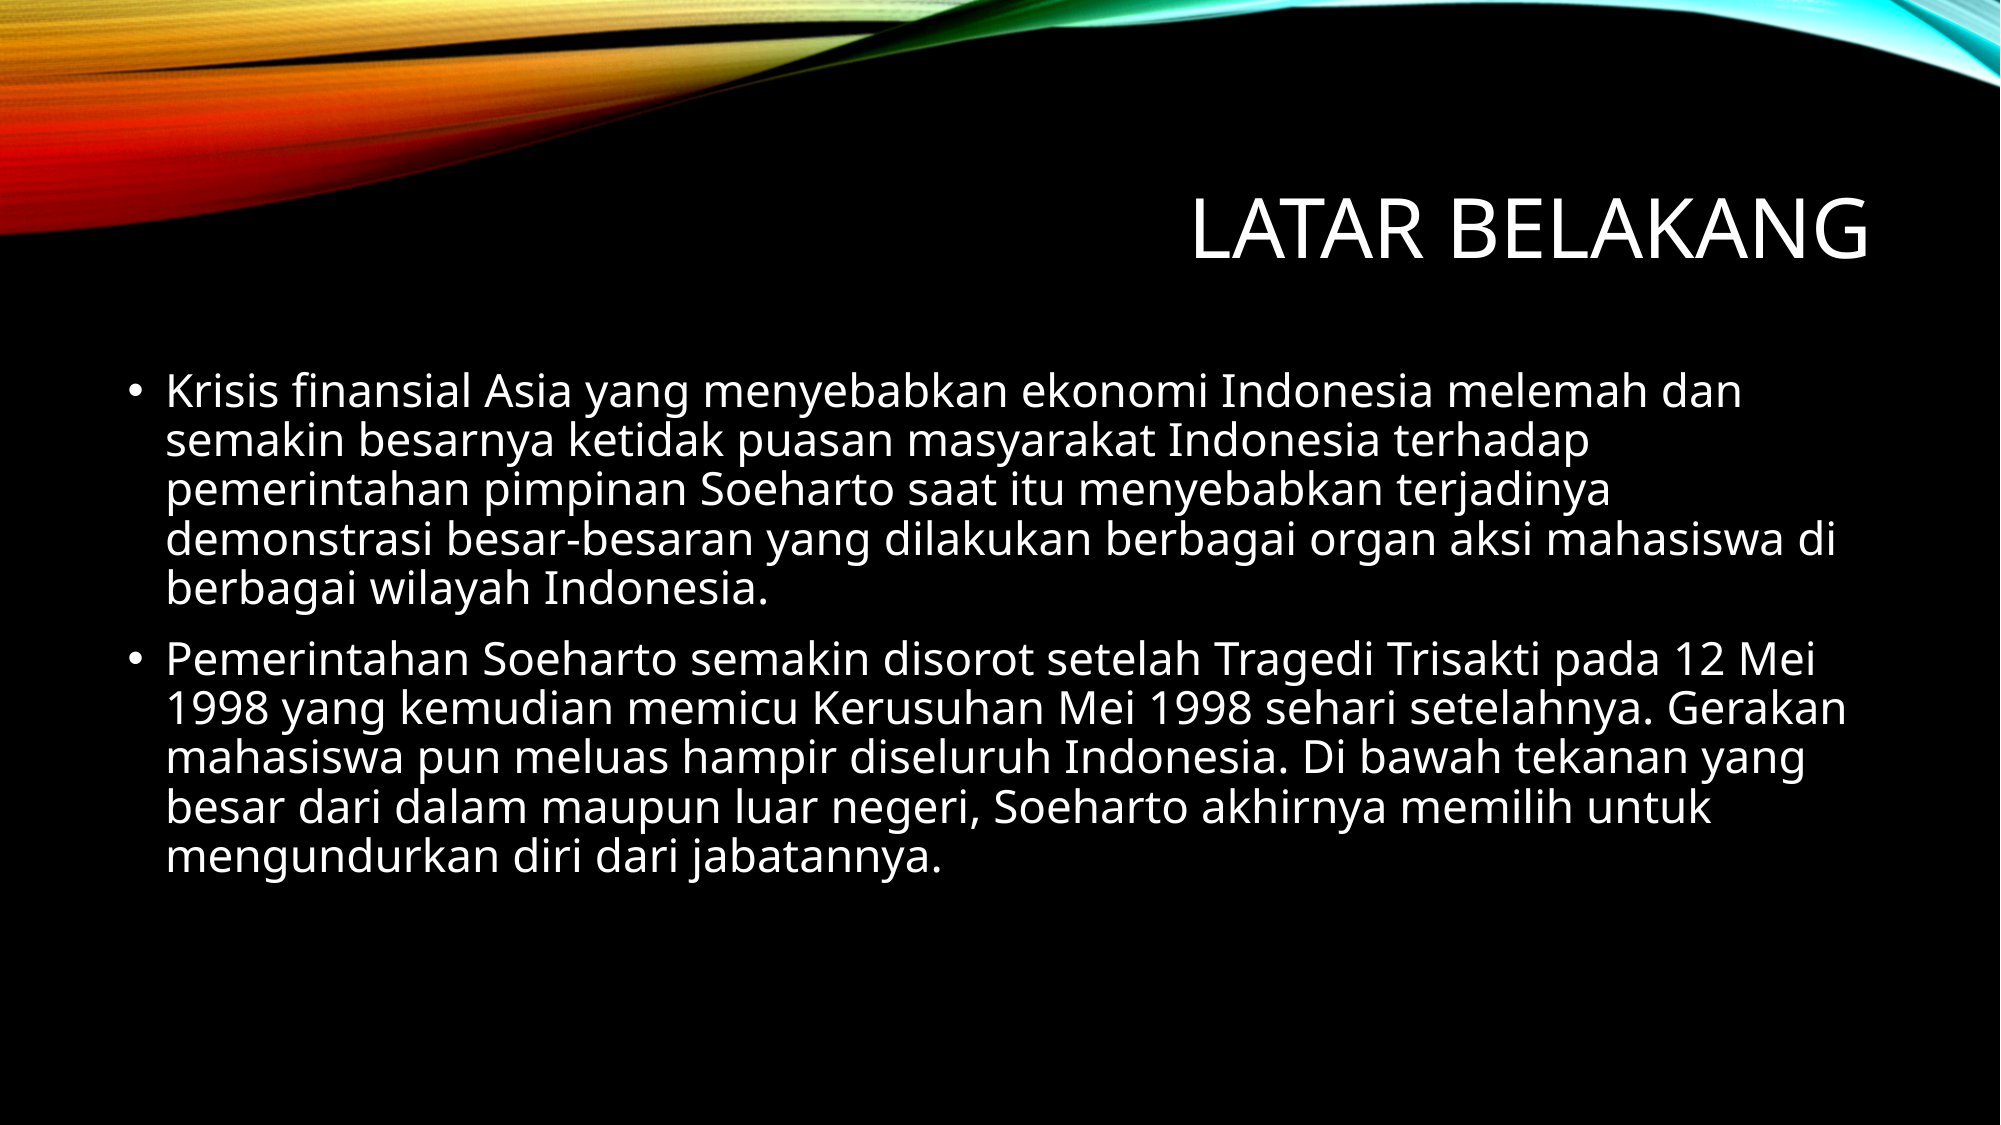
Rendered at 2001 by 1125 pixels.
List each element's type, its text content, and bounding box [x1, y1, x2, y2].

list Krisis finansial Asia yang menyebabkan ekonomi Indonesia melemah dan semakin besarnya ketidak puasan masyarakat Indonesia terhadap pemerintahan pimpinan Soeharto saat itu menyebabkan terjadinya demonstrasi besar-besaran yang dilakukan berbagai organ aksi mahasiswa di berbagai wilayah Indonesia. Pemerintahan Soeharto semakin disorot setelah Tragedi Trisakti pada 12 Mei 1998 yang kemudian memicu Kerusuhan Mei 1998 sehari setelahnya. Gerakan mahasiswa pun meluas hampir diseluruh Indonesia. Di bawah tekanan yang besar dari dalam maupun luar negeri, Soeharto akhirnya memilih untuk mengundurkan diri dari jabatannya. [112, 360, 1888, 1021]
picture [0, 0, 2000, 237]
title Latar belakang [474, 125, 1888, 338]
